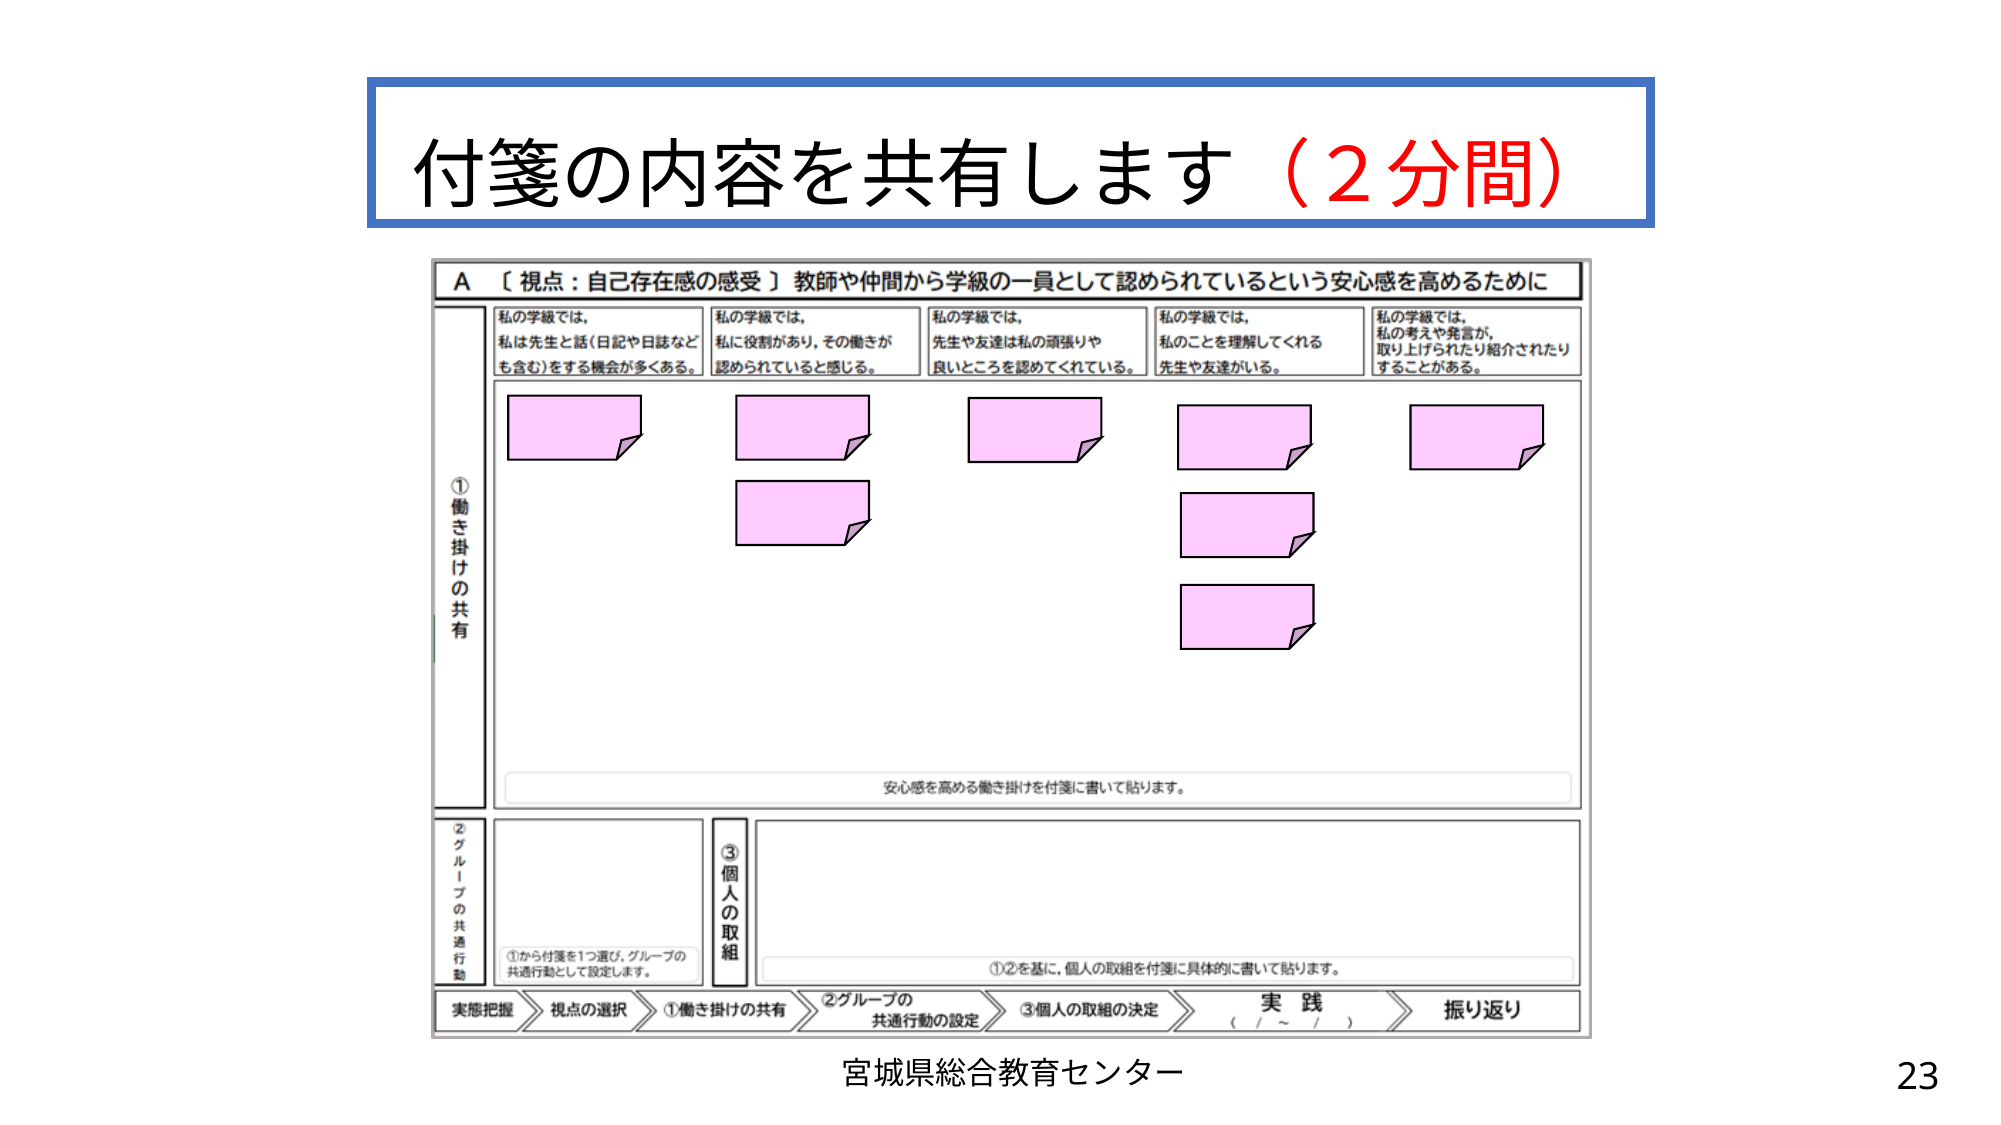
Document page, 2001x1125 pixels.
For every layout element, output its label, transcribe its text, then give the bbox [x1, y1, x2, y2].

text_box 付箋の内容を共有します（２分間） [371, 81, 1652, 224]
picture [431, 258, 1592, 1039]
